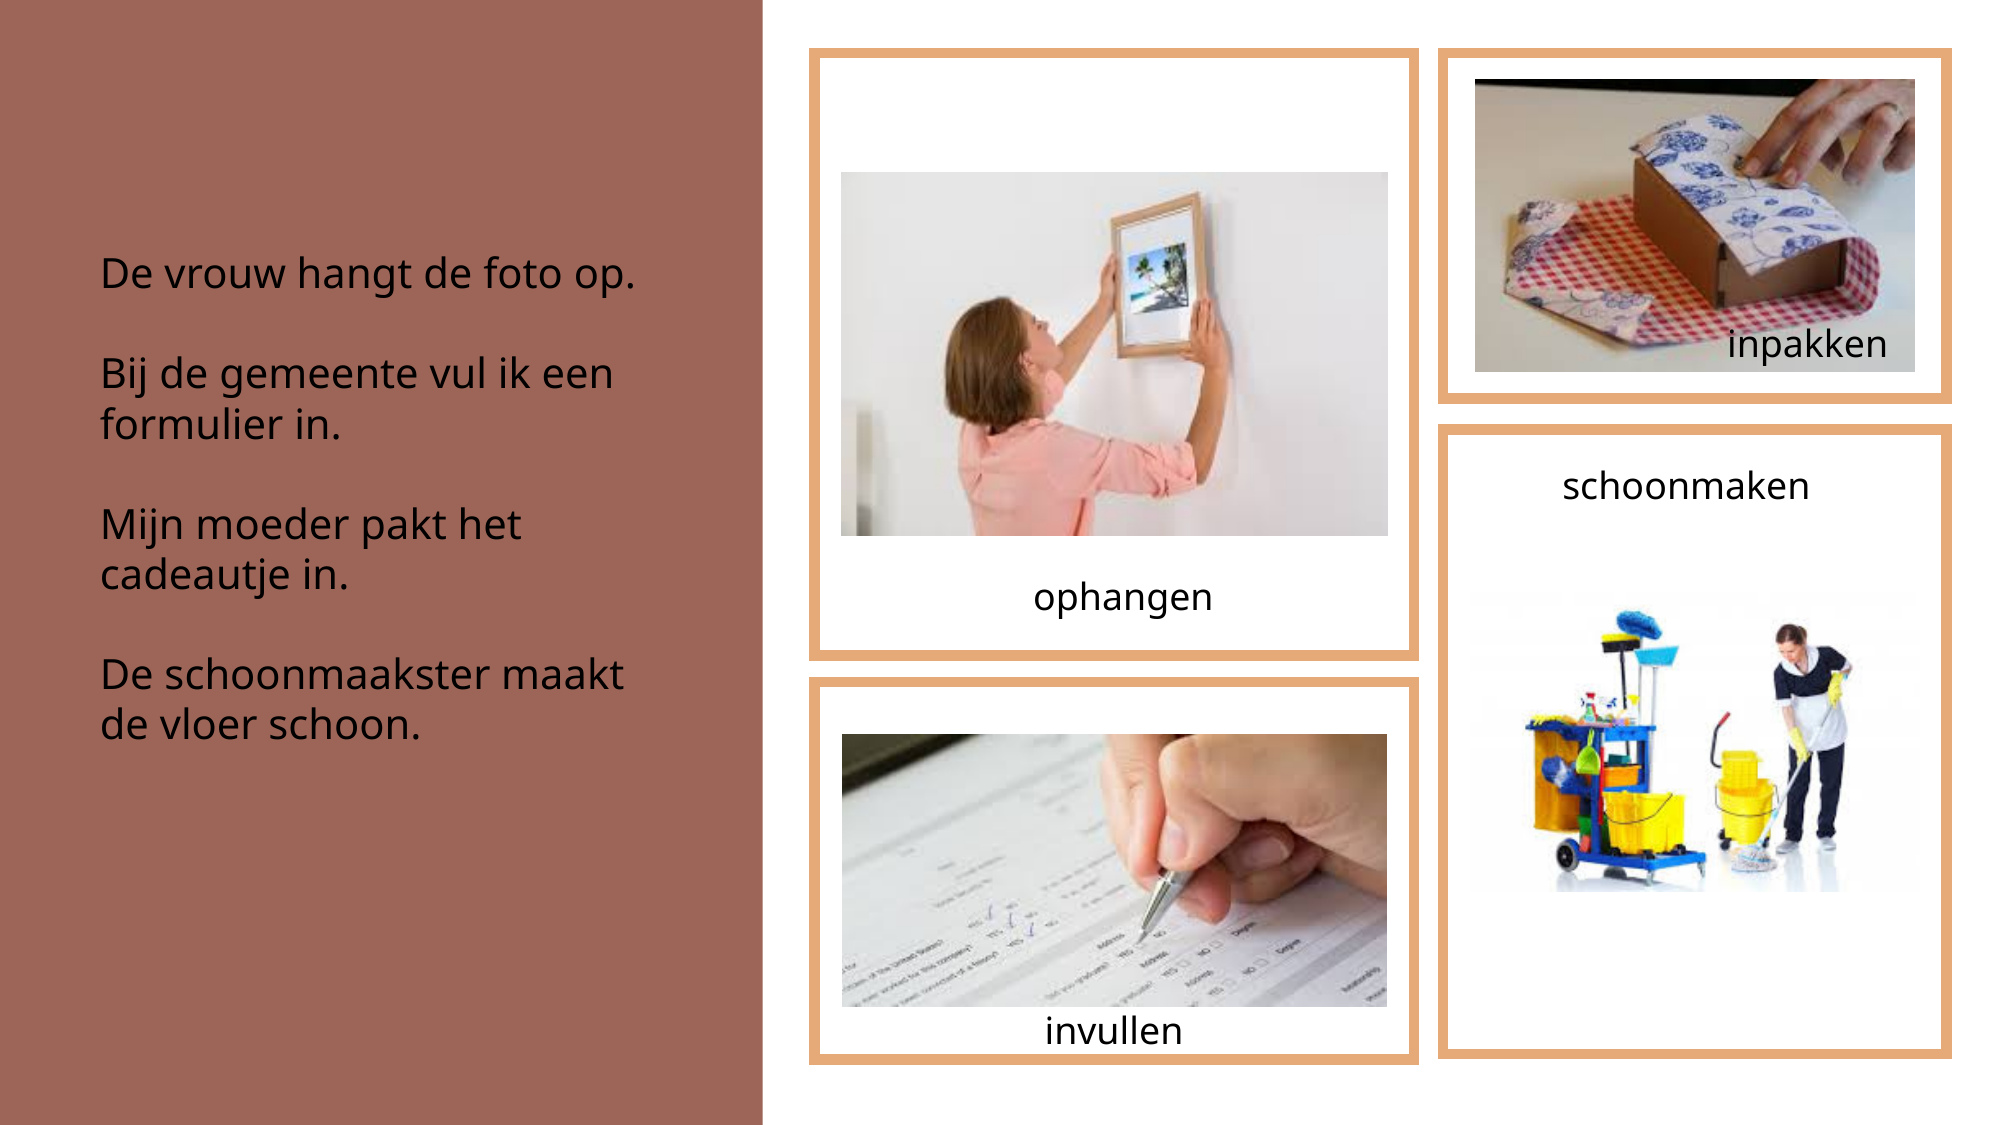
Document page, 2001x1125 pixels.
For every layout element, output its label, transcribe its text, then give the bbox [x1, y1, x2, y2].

text_box invullen [897, 1014, 1331, 1060]
picture [840, 171, 1388, 537]
text_box schoonmaken [1470, 454, 1903, 515]
text_box [0, 0, 764, 1125]
text_box [1442, 428, 1948, 1055]
picture [842, 734, 1387, 1007]
text_box [813, 51, 1415, 657]
picture [1474, 78, 1916, 373]
text_box De vrouw hangt de foto op. Bij de gemeente vul ik een formulier in. Mijn moeder pakt het cadeautje in. De schoonmaakster maakt de vloer schoon. [85, 239, 697, 755]
text_box [813, 745, 1415, 1061]
picture [1469, 591, 1921, 893]
text_box ophangen [906, 565, 1340, 626]
text_box [1442, 51, 1948, 400]
text_box [813, 681, 1415, 731]
text_box [764, 0, 2000, 1125]
